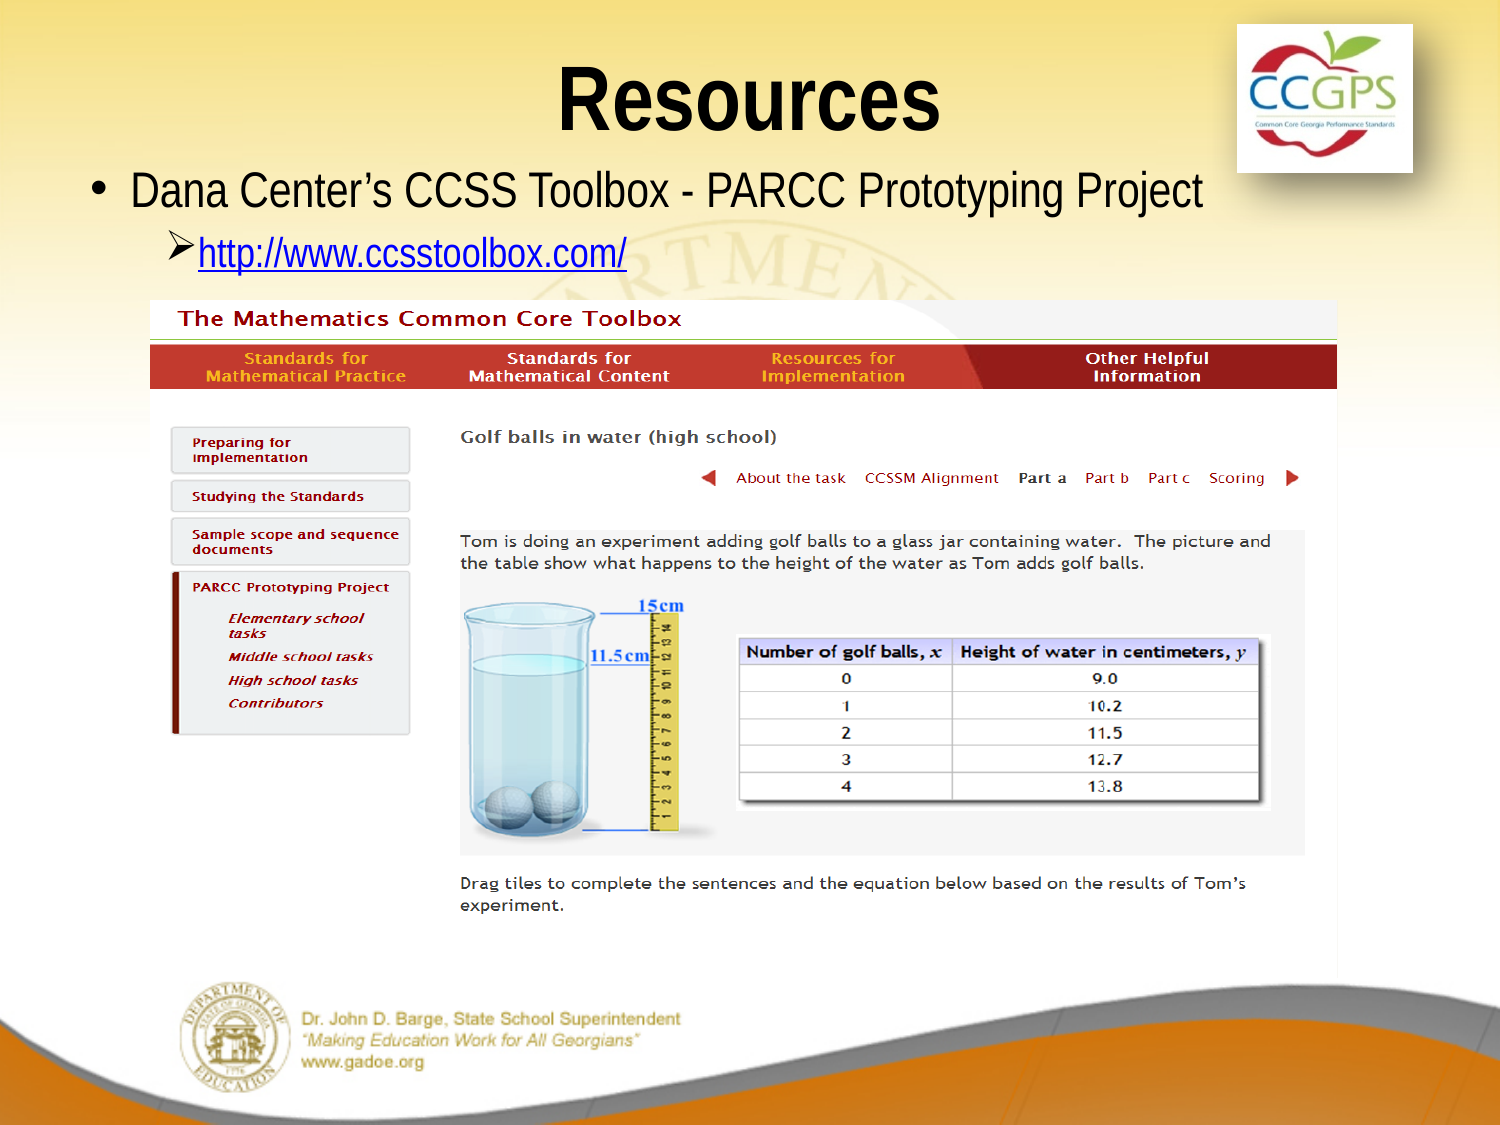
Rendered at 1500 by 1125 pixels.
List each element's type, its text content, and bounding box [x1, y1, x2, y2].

picture [0, 0, 1500, 1125]
subtitle Dana Center’s CCSS Toolbox - PARCC Prototyping Project http://www.ccsstoolbox.com/ [74, 149, 1451, 1088]
title Resources [112, 37, 1226, 149]
